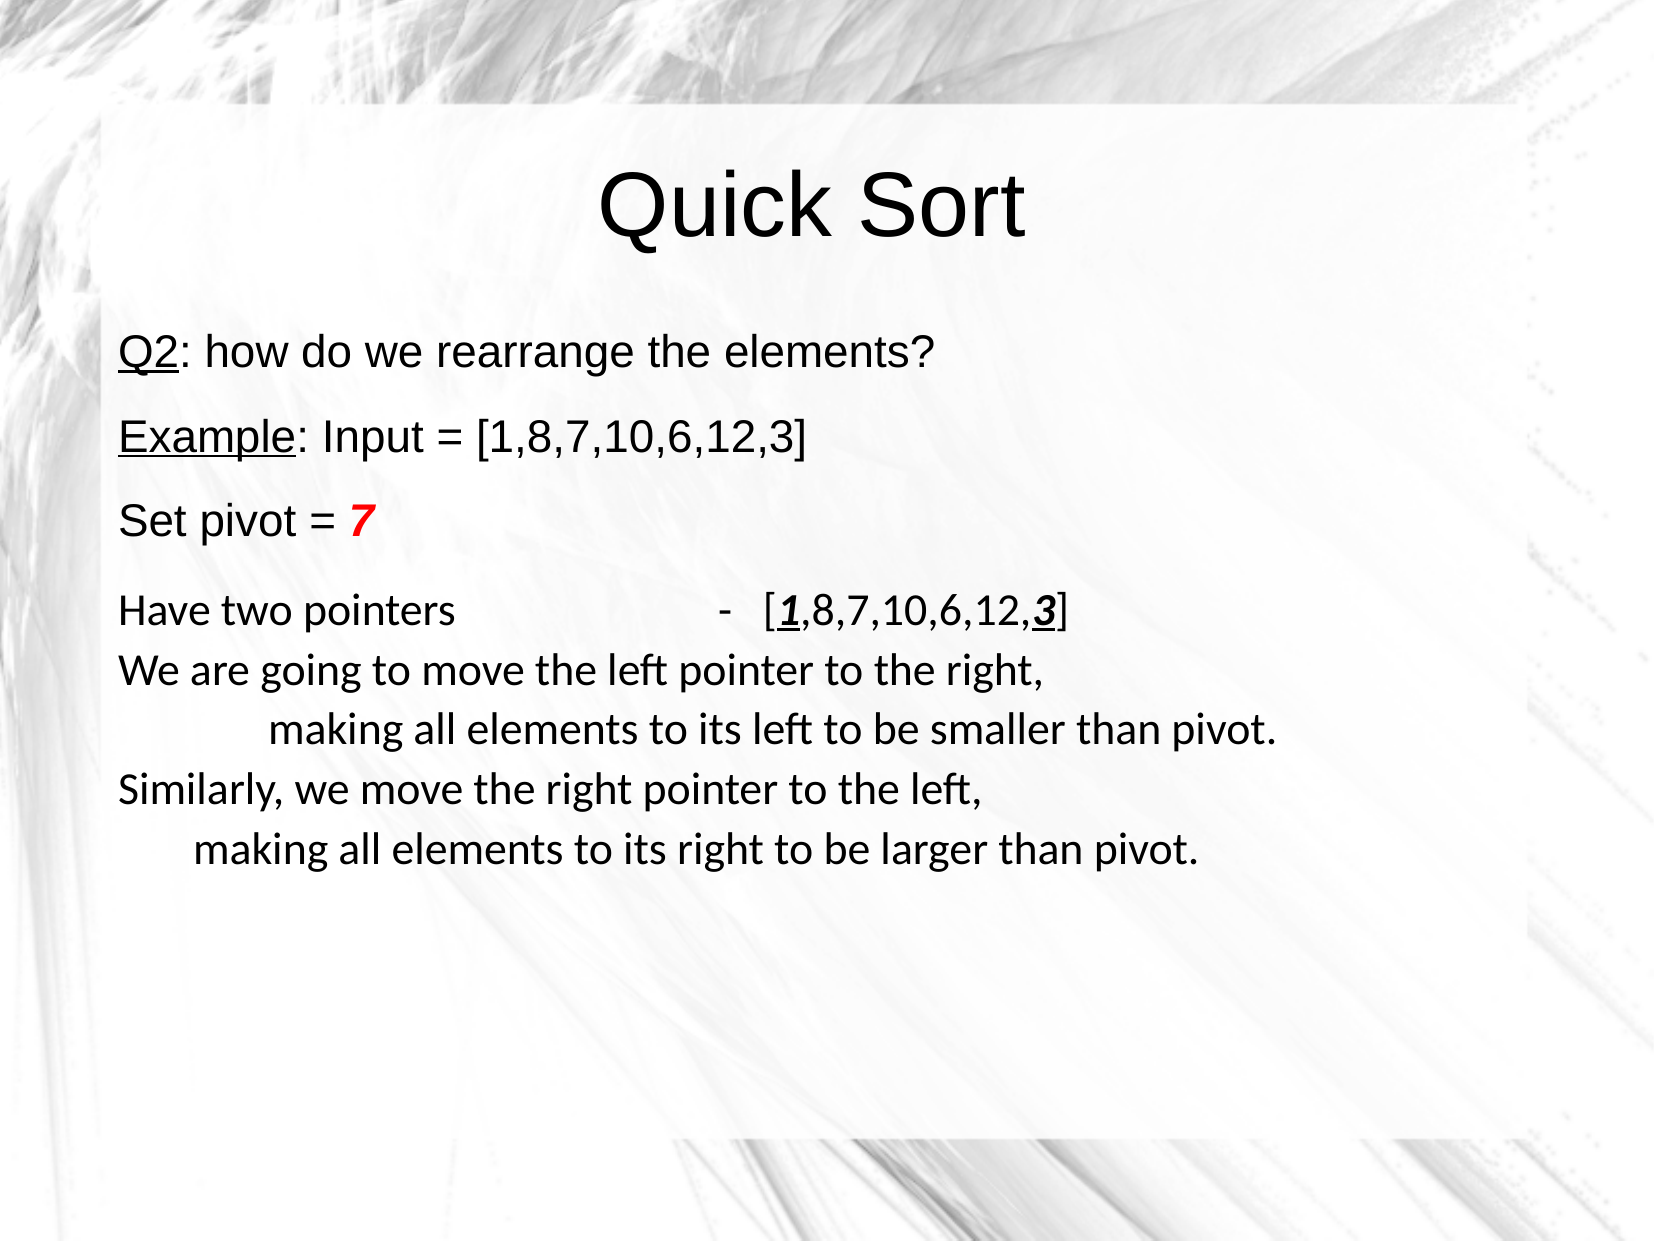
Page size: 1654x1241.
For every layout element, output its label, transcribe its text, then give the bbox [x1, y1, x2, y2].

list Q2: how do we rearrange the elements? Example: Input = [1,8,7,10,6,12,3] Set pivot = 7 Have two pointers - [1,8,7,10,6,12,3] We are going to move the left pointer to the right, making all elements to its left to be smaller than pivot. Similarly, we move the right pointer to the left, making all elements to its right to be larger than pivot. [118, 319, 1571, 1109]
title Quick Sort [118, 112, 1506, 281]
picture [0, 0, 1654, 1241]
